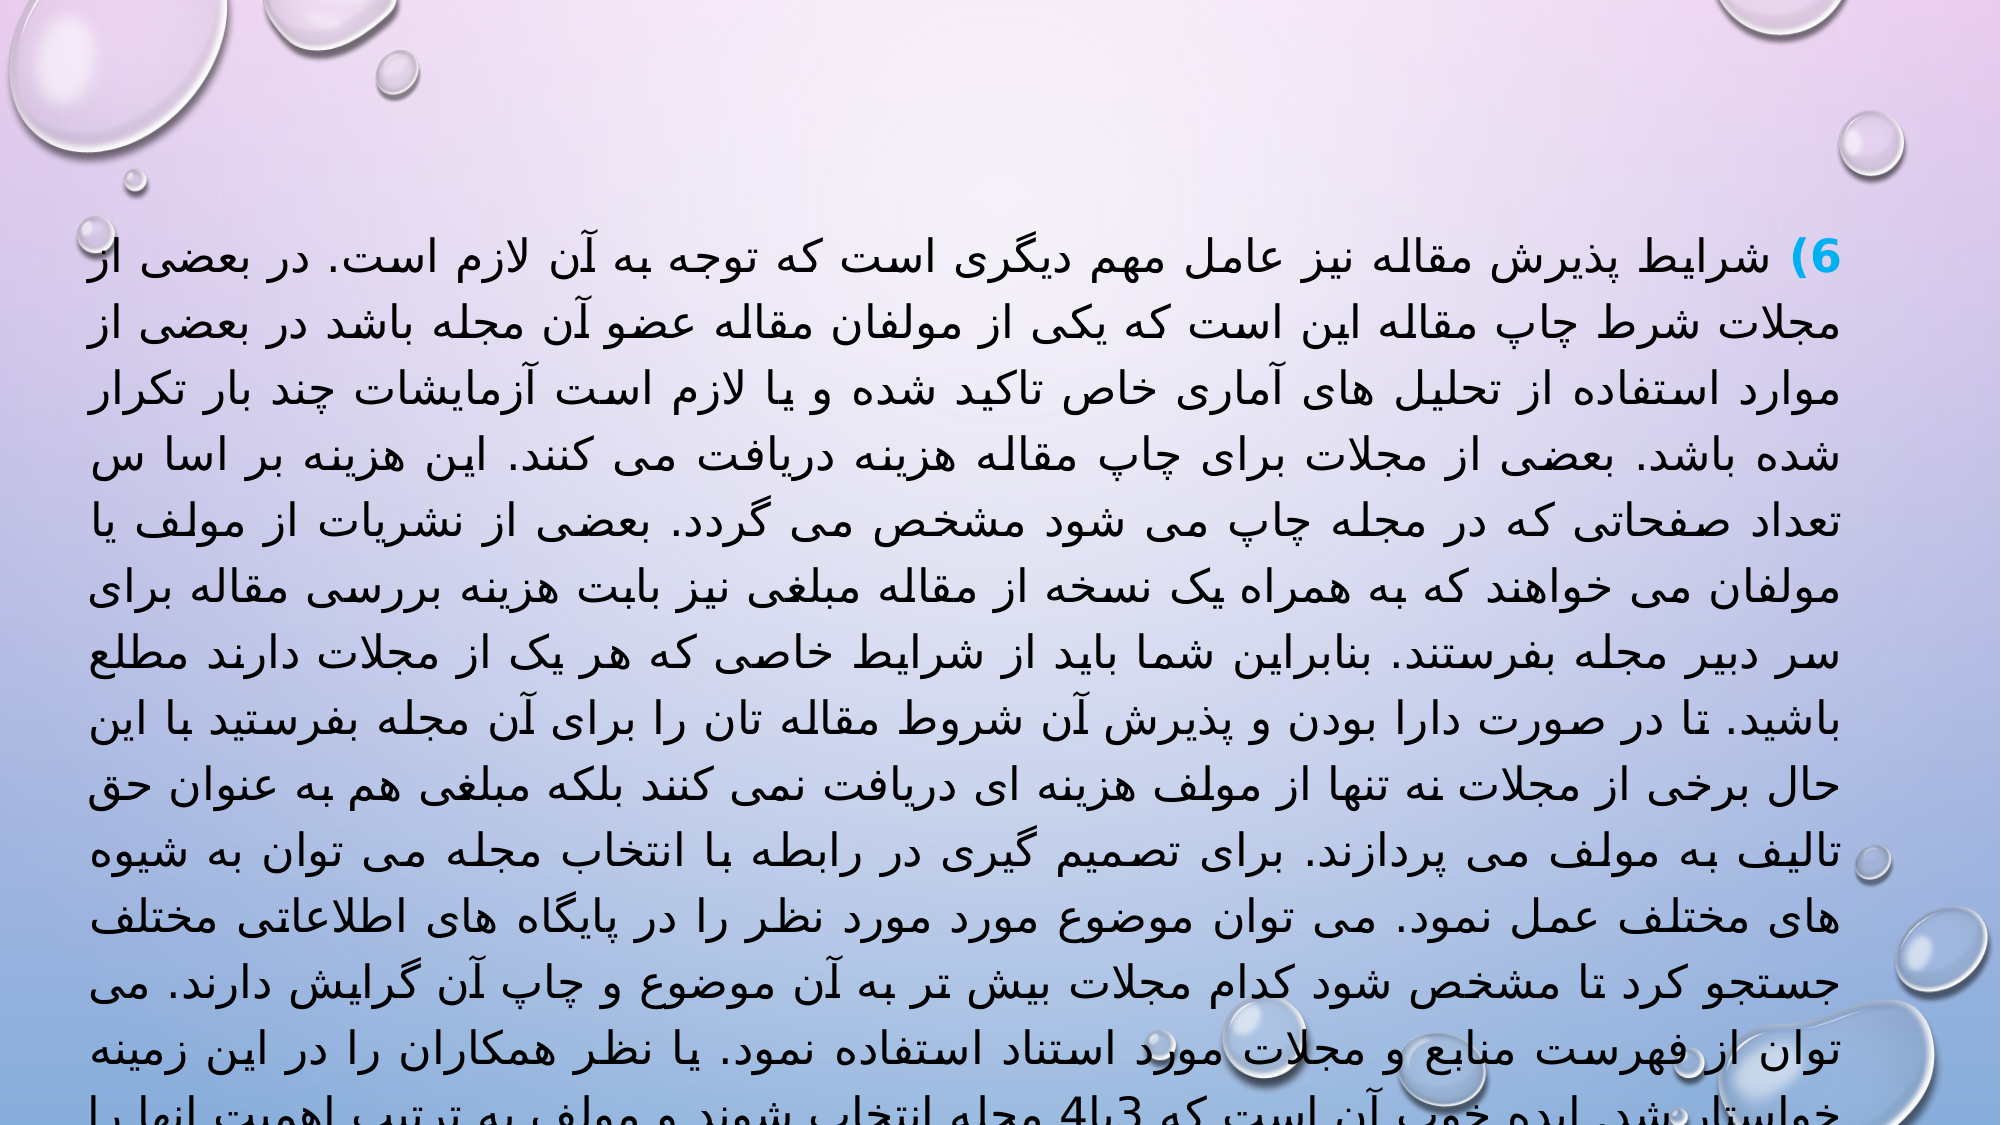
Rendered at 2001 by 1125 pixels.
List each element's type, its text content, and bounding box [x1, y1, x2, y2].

list 6) شرایط پذیرش مقاله نیز عامل مهم دیگری است که توجه به آن لازم است. در بعضی از مجلات شرط چاپ مقاله این است که یکی از مولفان مقاله عضو آن مجله باشد در بعضی از موارد استفاده از تحلیل های آماری خاص تاکید شده و یا لازم است آزمایشات چند بار تکرار شده باشد. بعضی از مجلات برای چاپ مقاله هزینه دریافت می کنند. این هزینه بر اسا س تعداد صفحاتی که در مجله چاپ می شود مشخص می گردد. بعضی از نشریات از مولف یا مولفان می خواهند که به همراه یک نسخه از مقاله مبلغی نیز بابت هزینه بررسی مقاله برای سر دبیر مجله بفرستند. بنابراین شما باید از شرایط خاصی که هر یک از مجلات دارند مطلع باشید. تا در صورت دارا بودن و پذیرش آن شروط مقاله تان را برای آن مجله بفرستید با این حال برخی از مجلات نه تنها از مولف هزینه ای دریافت نمی کنند بلکه مبلغی هم به عنوان حق تالیف به مولف می پردازند. برای تصمیم گیری در رابطه با انتخاب مجله می توان به شیوه های مختلف عمل نمود. می توان موضوع مورد مورد نظر را در پایگاه های اطلاعاتی مختلف جستجو کرد تا مشخص شود کدام مجلات بیش تر به آن موضوع و چاپ آن گرایش دارند. می توان از فهرست منابع و مجلات مورد استناد استفاده نمود. یا نظر همکاران را در این زمینه خواستار شد. ایده خوب آن است که 3یا4 مجله انتخاب شوند و مولف به ترتیب اهمیت انها را مد نظر قرار هد تا اگر مجلات دیگر مقاله ی وی را رد کردند. شانس خود را در مجلات دیگر امتحان کنند. [71, 208, 1857, 881]
picture [0, 0, 2000, 1125]
